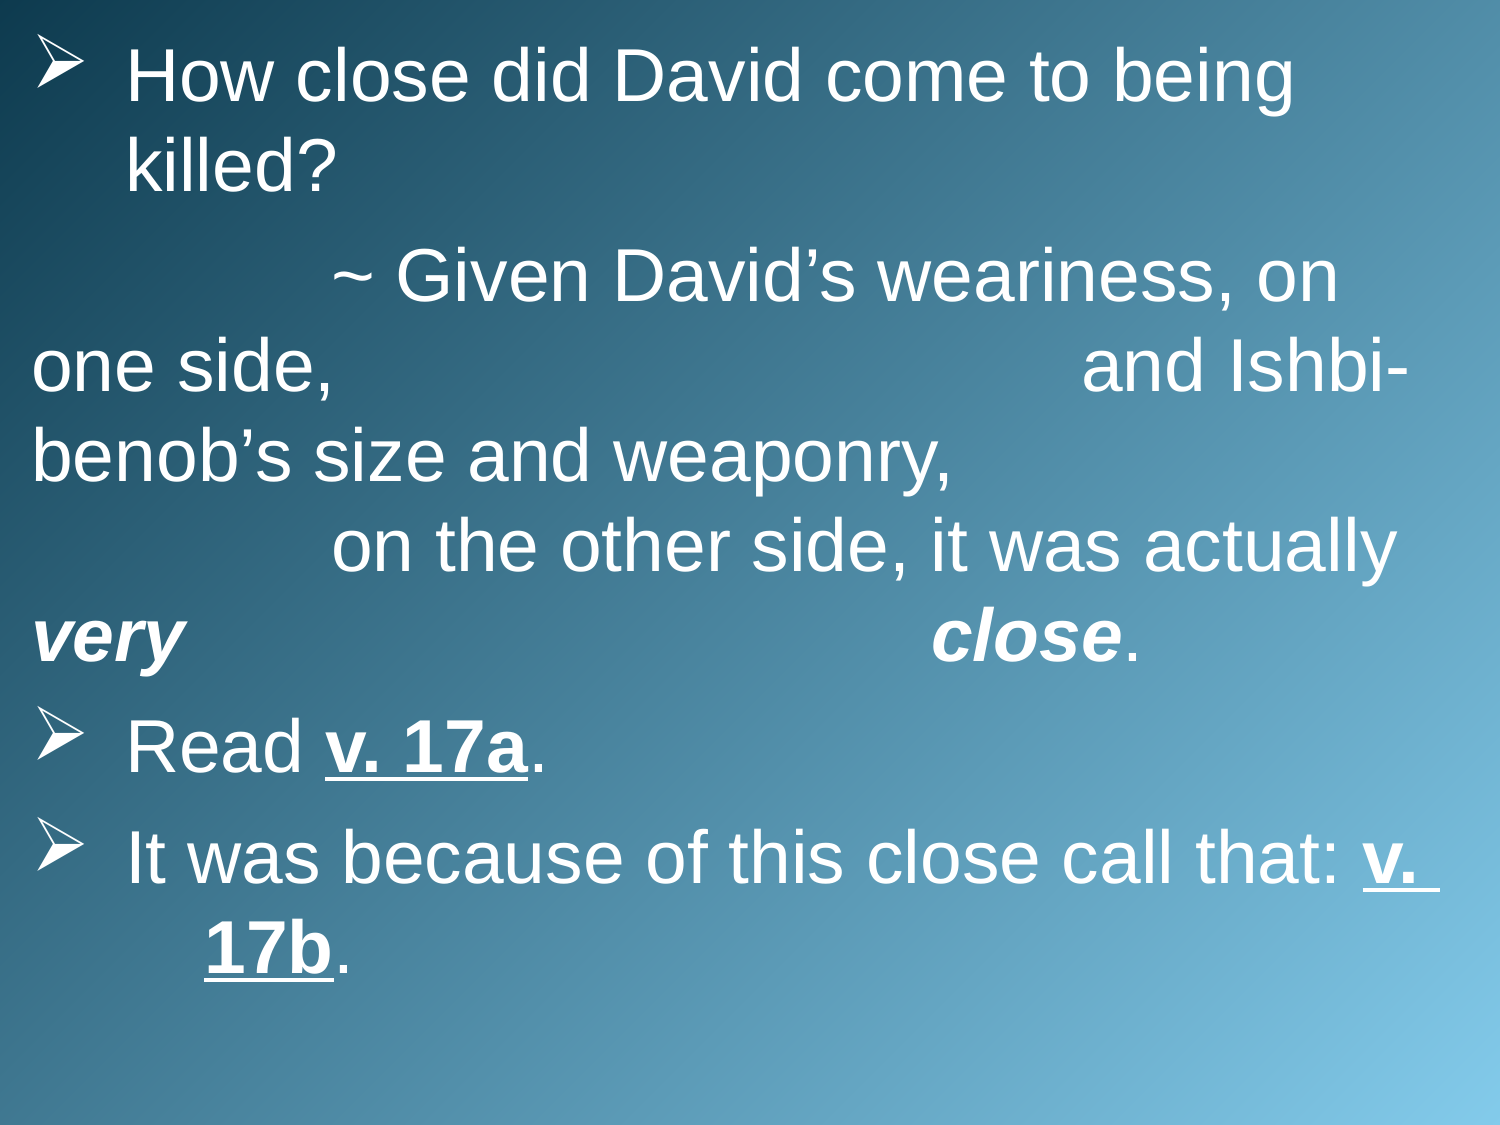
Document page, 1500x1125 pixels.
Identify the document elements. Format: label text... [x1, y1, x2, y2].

subtitle How close did David come to being killed? ~ Given David’s weariness, on one side, and Ishbi-benob’s size and weaponry, on the other side, it was actually very close. Read v. 17a. It was because of this close call that: v. 17b. [16, 18, 1482, 1114]
